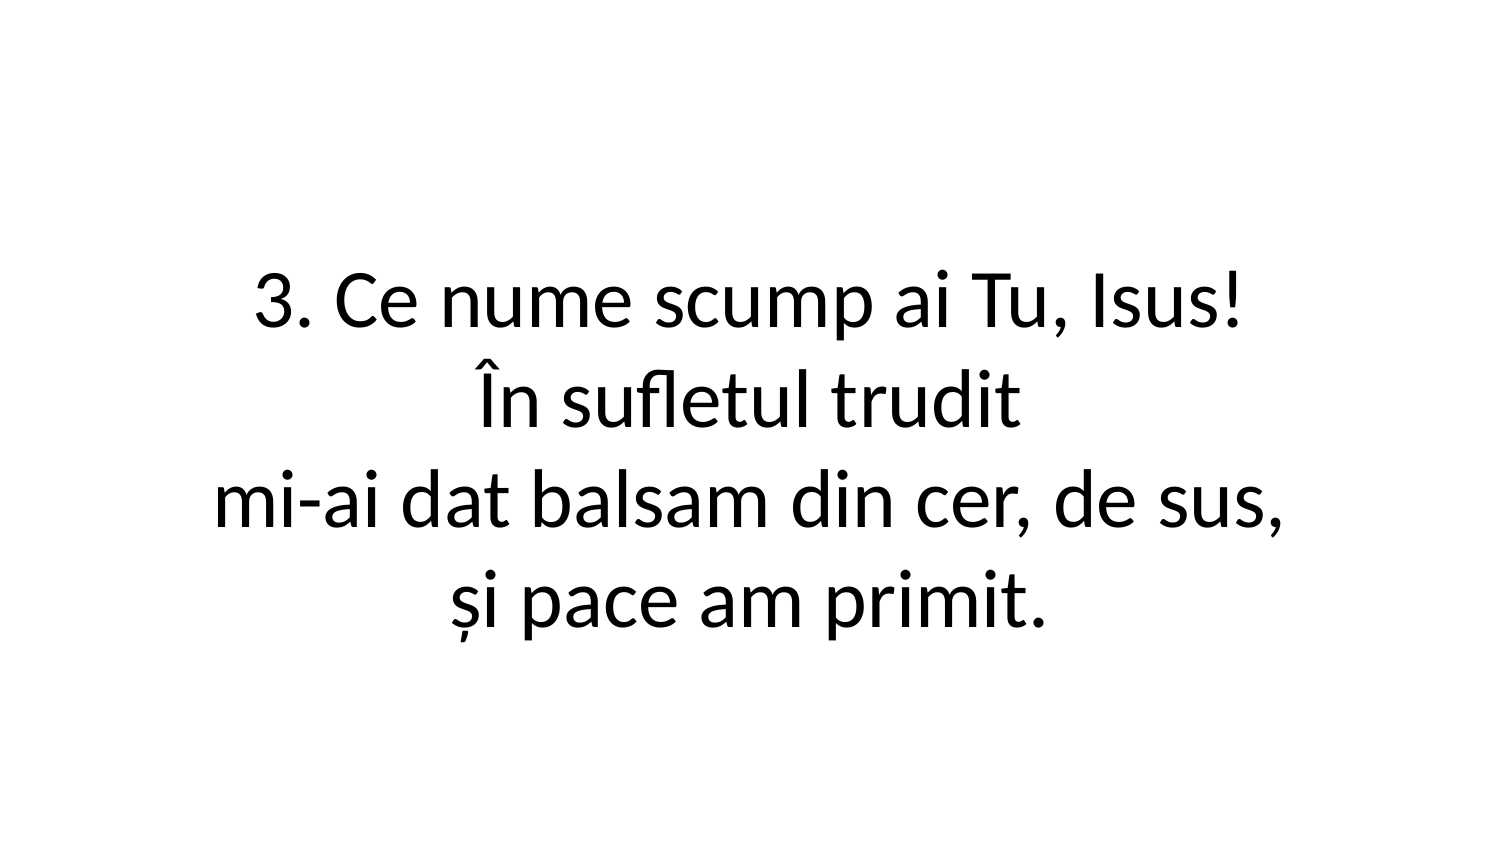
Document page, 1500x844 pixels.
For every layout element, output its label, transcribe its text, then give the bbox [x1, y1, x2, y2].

text_box 3. Ce nume scump ai Tu, Isus! În sufletul trudit mi-ai dat balsam din cer, de sus, și pace am primit. [197, 192, 1303, 652]
